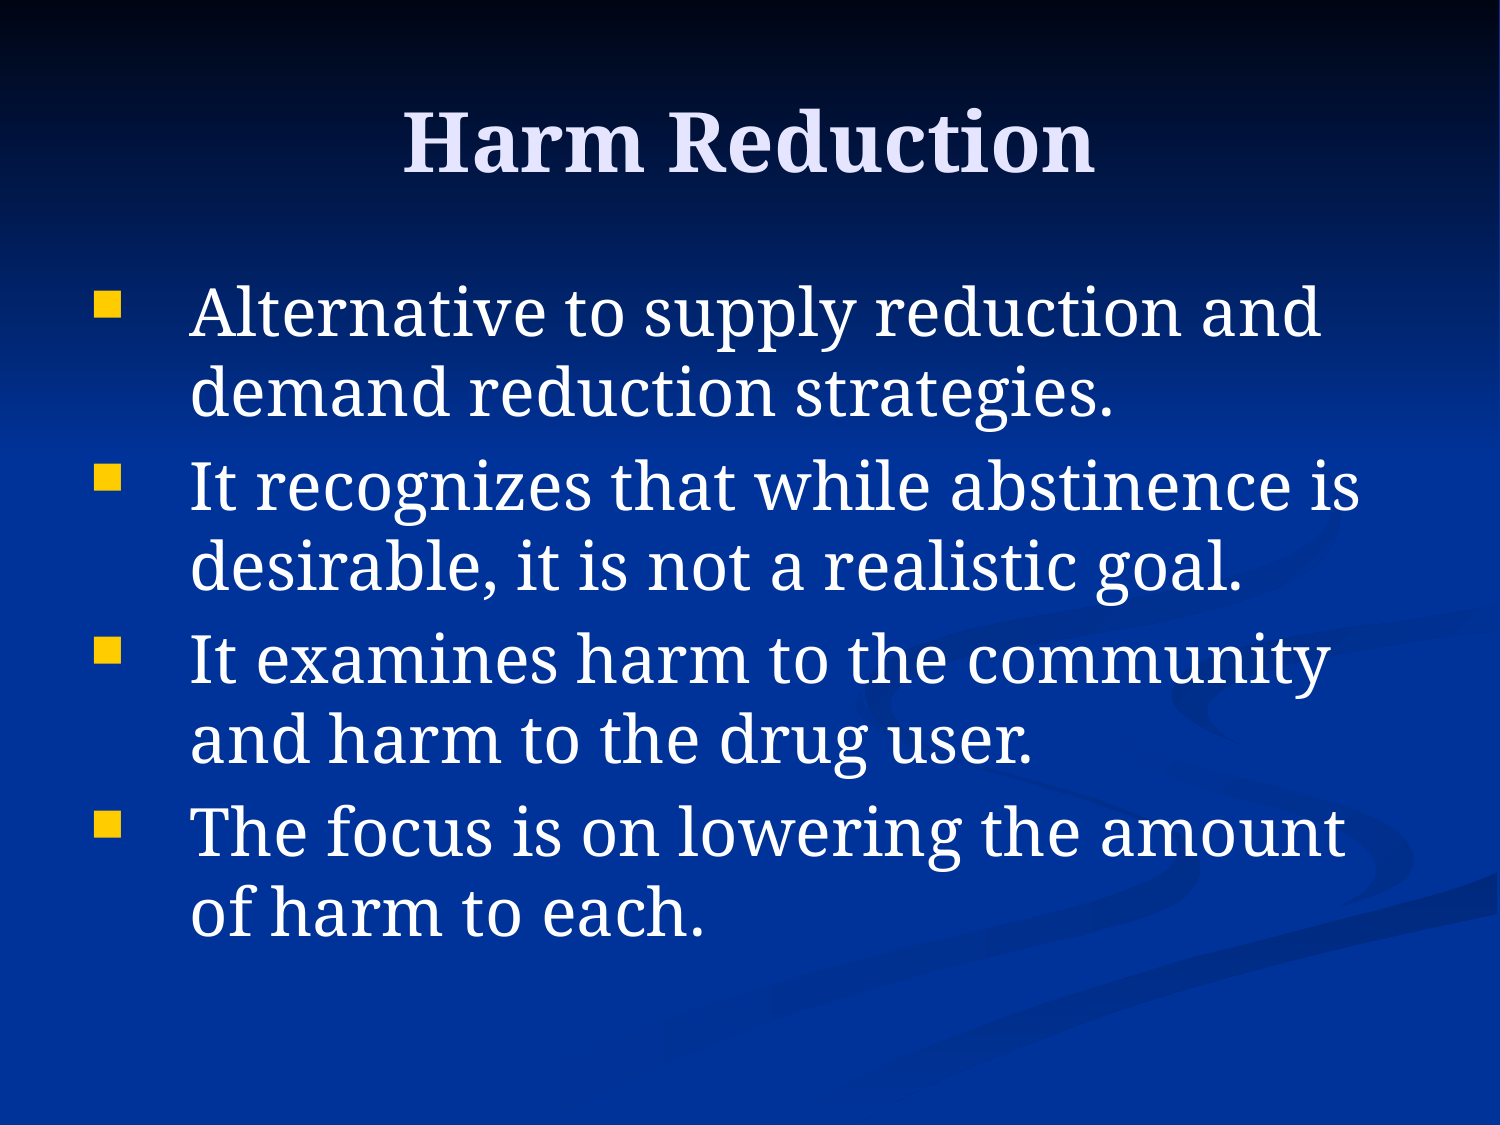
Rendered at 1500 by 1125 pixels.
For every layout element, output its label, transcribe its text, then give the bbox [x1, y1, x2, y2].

title Harm Reduction [74, 44, 1426, 233]
list Alternative to supply reduction and demand reduction strategies. It recognizes that while abstinence is desirable, it is not a realistic goal. It examines harm to the community and harm to the drug user. The focus is on lowering the amount of harm to each. [74, 262, 1426, 1006]
